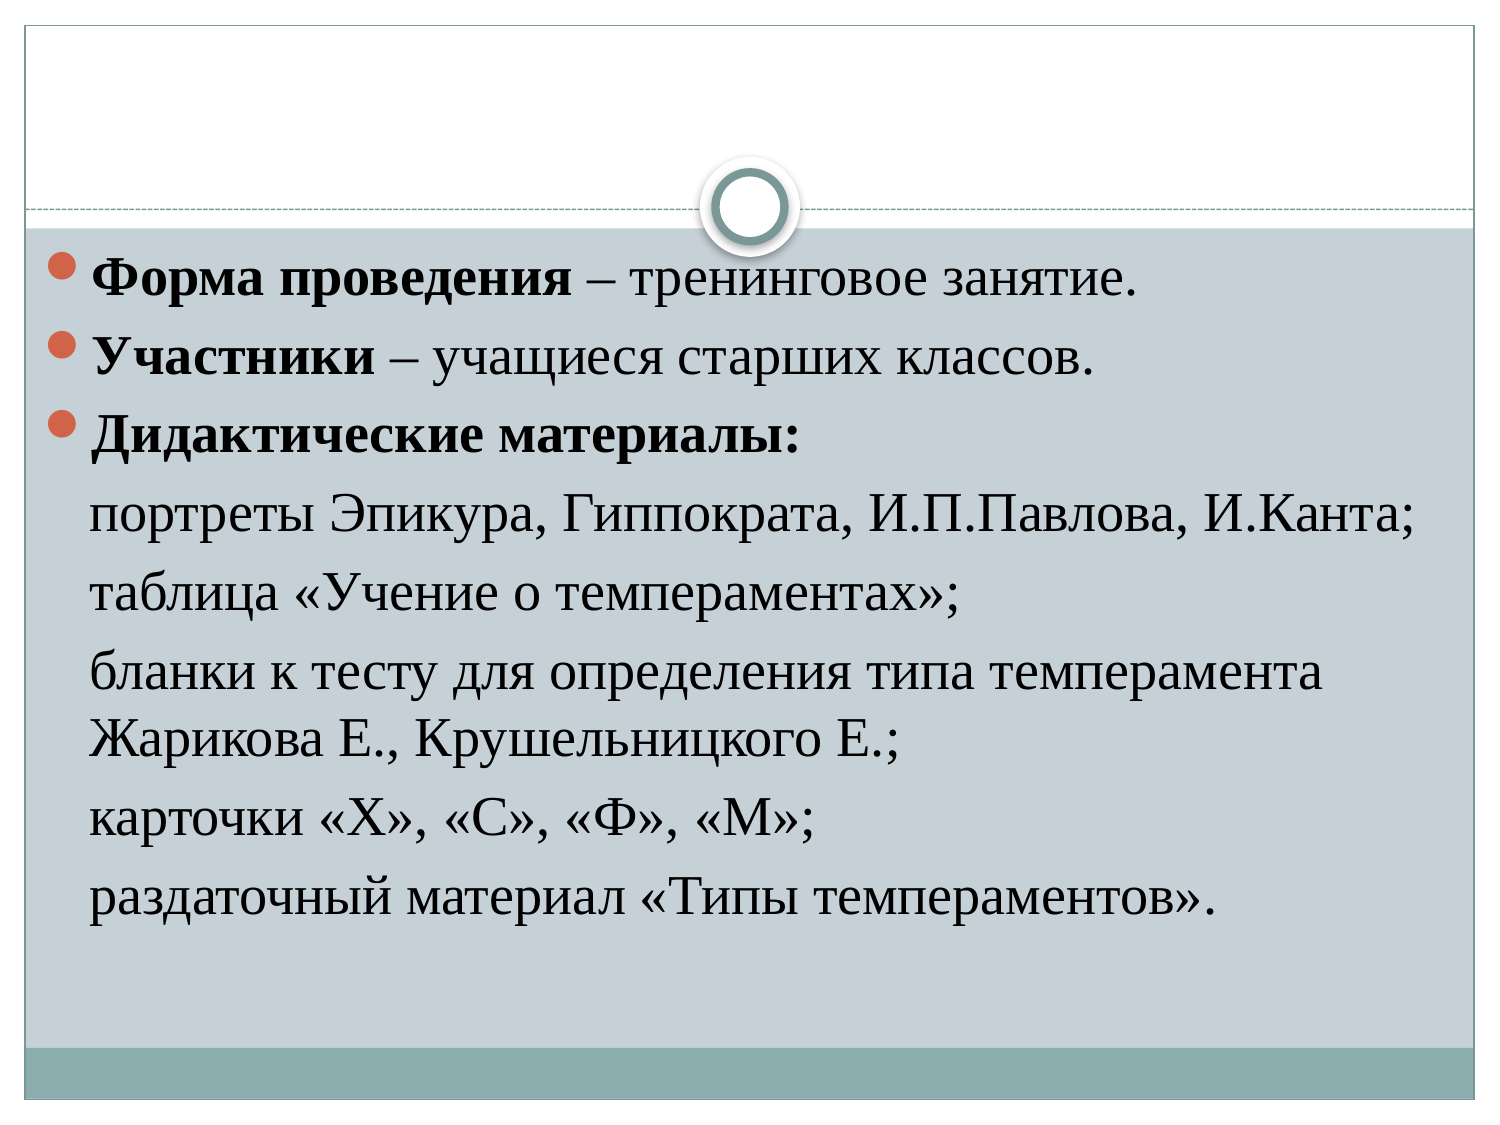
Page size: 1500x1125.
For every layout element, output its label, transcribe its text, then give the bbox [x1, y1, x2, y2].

list Форма проведения – тренинговое занятие. Участники – учащиеся старших классов. Дидактические материалы: портреты Эпикура, Гиппократа, И.П.Павлова, И.Канта; таблица «Учение о темпераментах»; бланки к тесту для определения типа темперамента Жарикова Е., Крушельницкого Е.; карточки «Х», «С», «Ф», «М»; раздаточный материал «Типы темпераментов». [29, 231, 1471, 1047]
